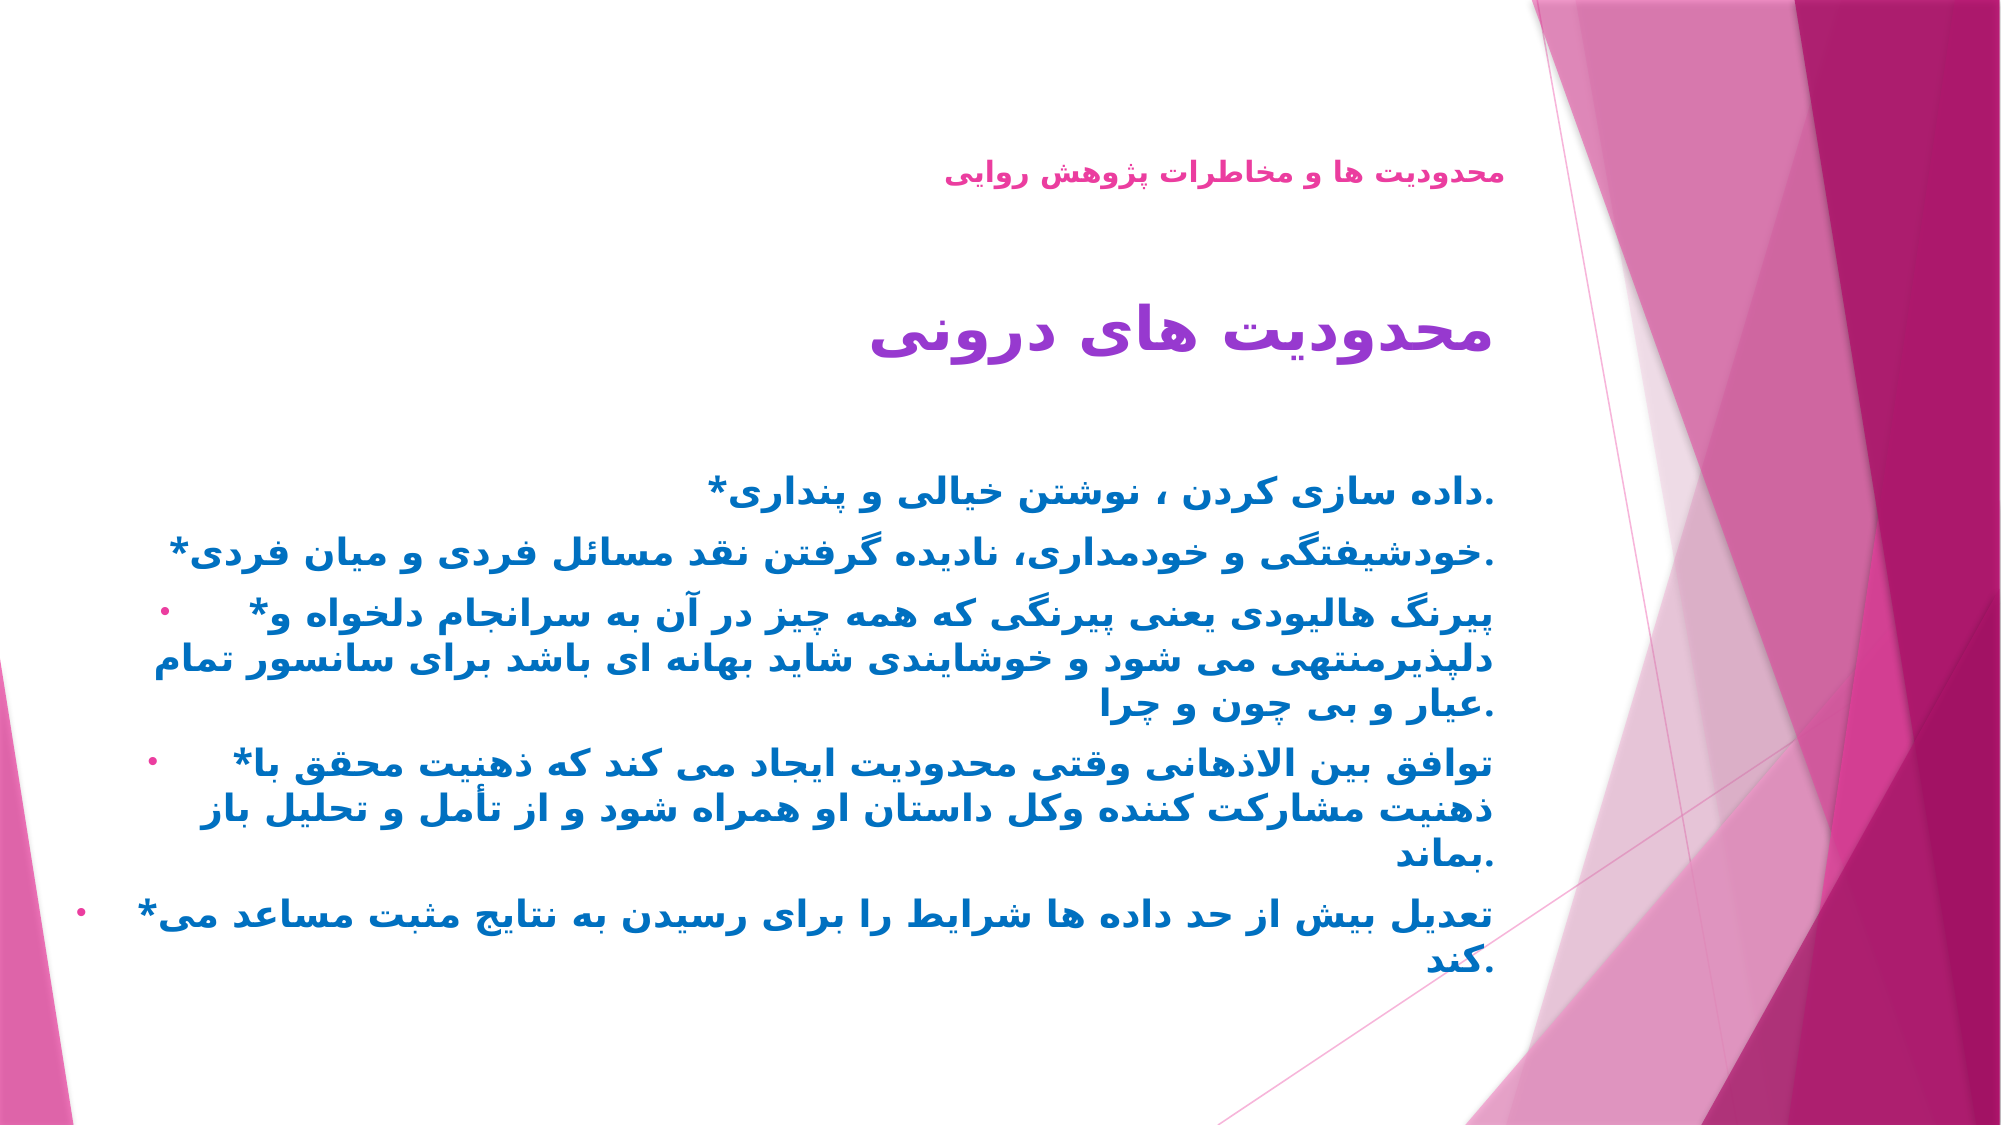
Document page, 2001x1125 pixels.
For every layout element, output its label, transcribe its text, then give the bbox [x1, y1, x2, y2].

list محدودیت های درونی *داده سازی کردن ، نوشتن خیالی و پنداری. *خودشیفتگی و خودمداری، نادیده گرفتن نقد مسائل فردی و میان فردی. *پیرنگ هالیودی یعنی پیرنگی که همه چیز در آن به سرانجام دلخواه و دلپذیرمنتهی می شود و خوشایندی شاید بهانه ای باشد برای سانسور تمام عیار و بی چون و چرا. *توافق بین الاذهانی وقتی محدودیت ایجاد می کند که ذهنیت محقق با ذهنیت مشارکت کننده وکل داستان او همراه شود و از تأمل و تحلیل باز بماند. *تعدیل بیش از حد داده ها شرایط را برای رسیدن به نتایج مثبت مساعد می کند. [60, 229, 1510, 996]
title محدودیت ها و مخاطرات پژوهش روایی [111, 46, 1522, 196]
